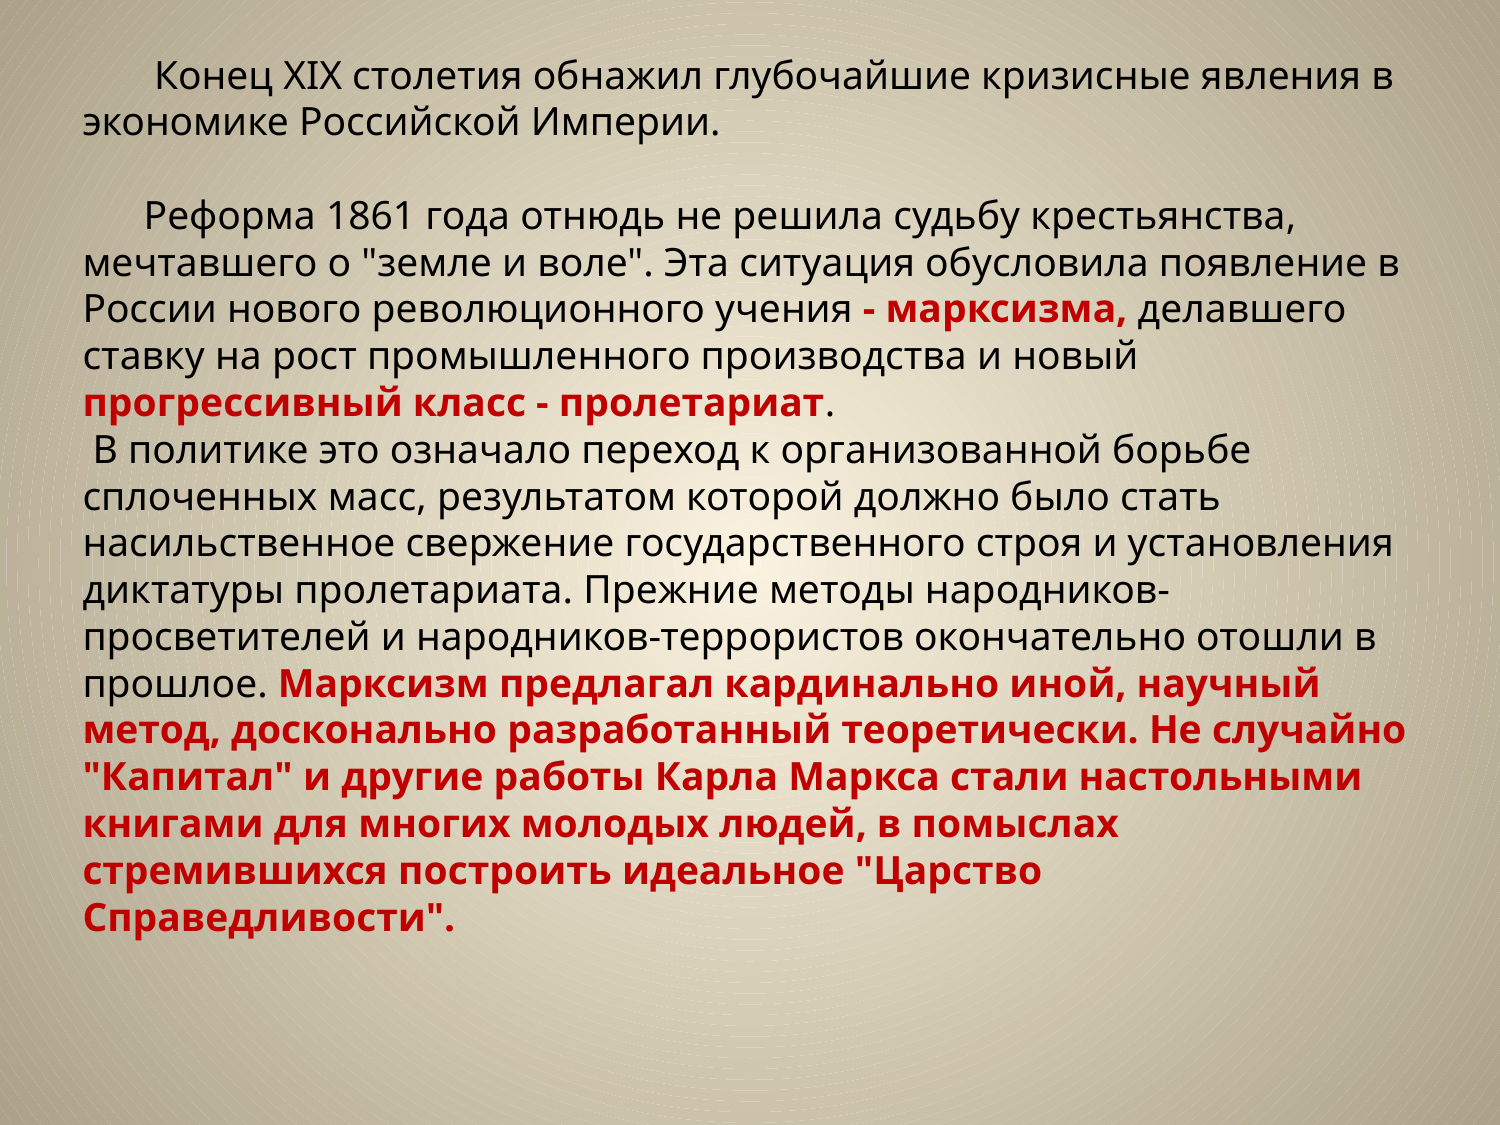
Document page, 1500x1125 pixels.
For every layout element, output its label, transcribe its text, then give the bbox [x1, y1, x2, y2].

list Конец XIX столетия обнажил глубочайшие кризисные явления в экономике Российской Империи. Реформа 1861 года отнюдь не решила судьбу крестьянства, мечтавшего о "земле и воле". Эта ситуация обусловила появление в России нового революционного учения - марксизма, делавшего ставку на рост промышленного производства и новый прогрессивный класс - пролетариат. В политике это означало переход к организованной борьбе сплоченных масс, результатом которой должно было стать насильственное свержение государственного строя и установления диктатуры пролетариата. Прежние методы народников-просветителей и народников-террористов окончательно отошли в прошлое. Марксизм предлагал кардинально иной, научный метод, досконально разработанный теоретически. Не случайно "Капитал" и другие работы Карла Маркса стали настольными книгами для многих молодых людей, в помыслах стремившихся построить идеальное "Царство Справедливости". [75, 42, 1425, 1005]
